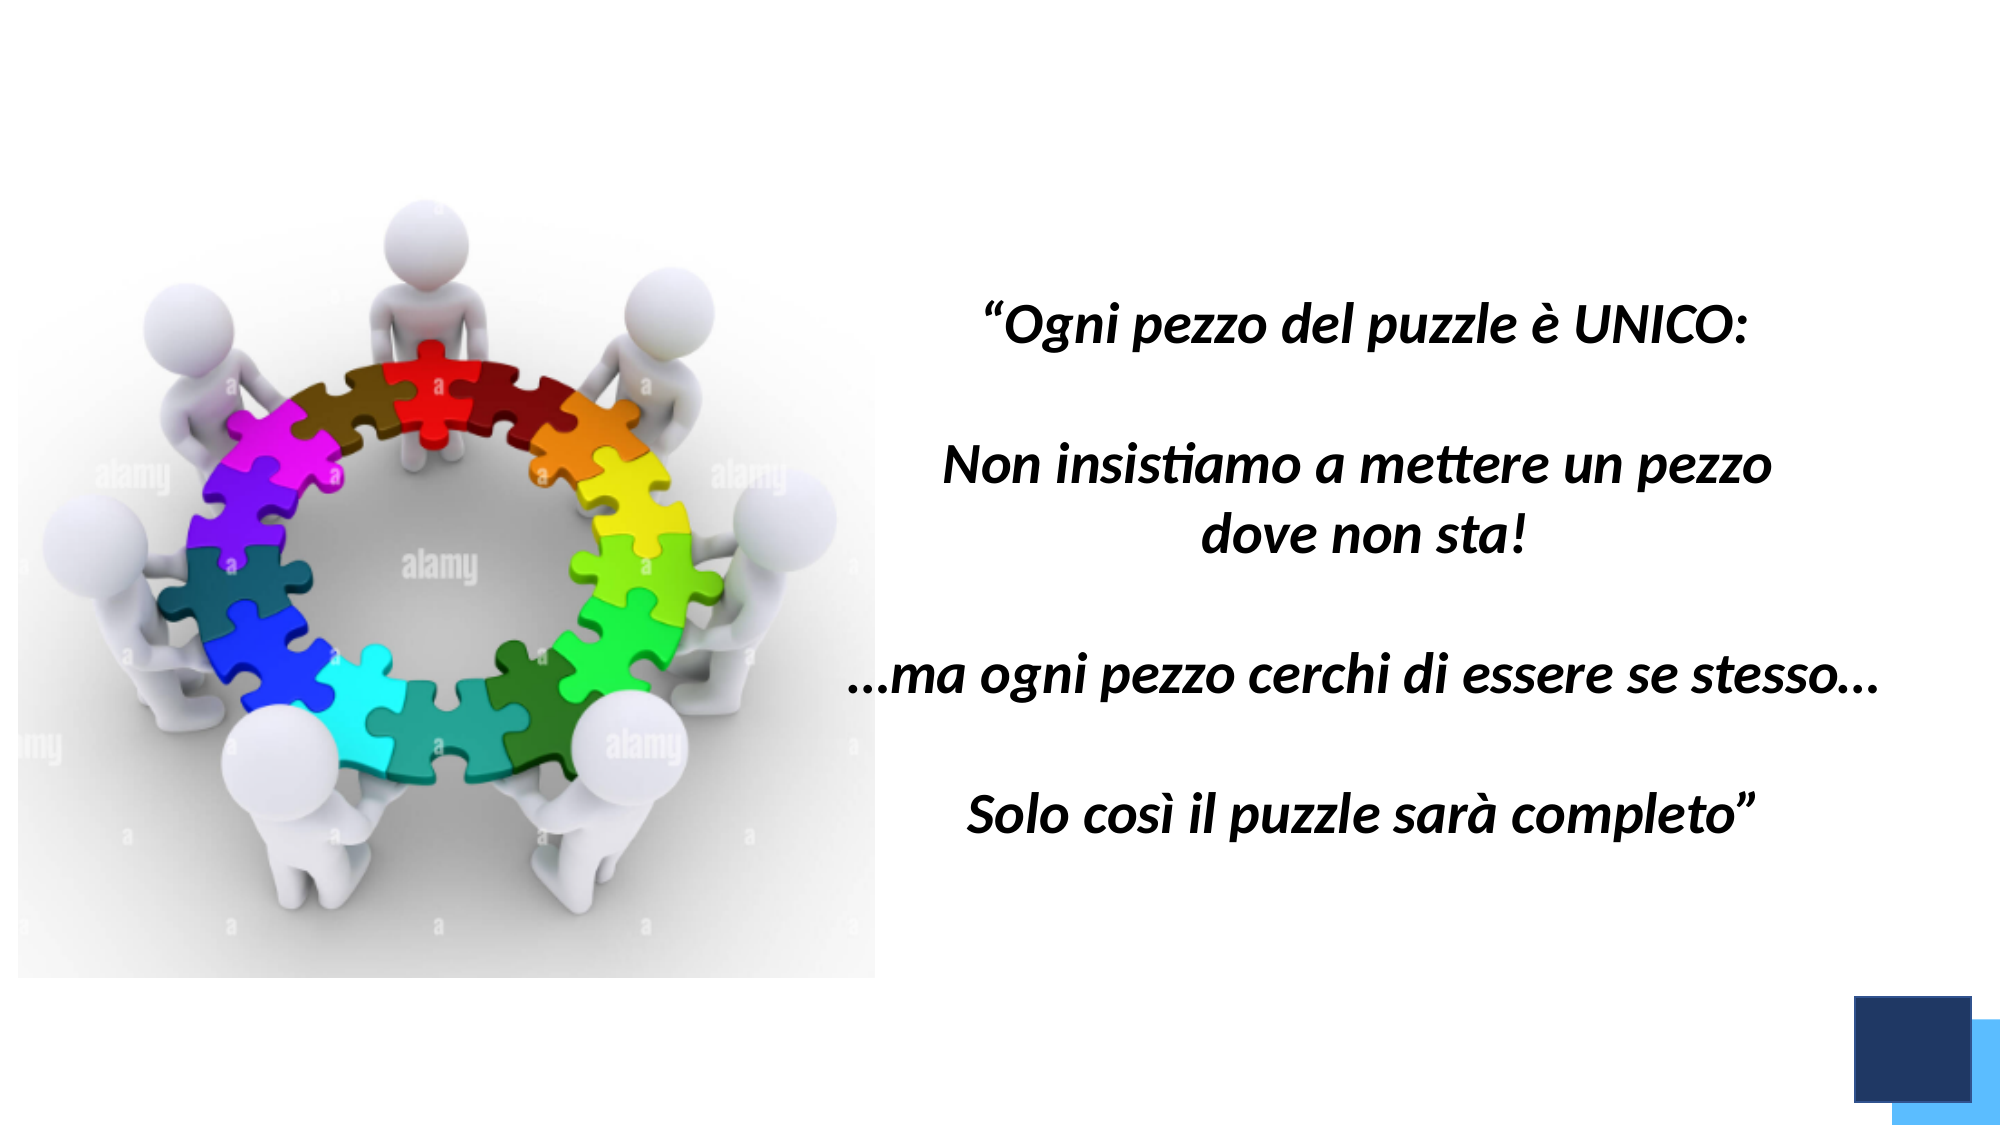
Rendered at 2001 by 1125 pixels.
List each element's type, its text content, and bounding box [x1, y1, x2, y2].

text_box “Ogni pezzo del puzzle è UNICO: Non insistiamo a mettere un pezzo dove non sta! …ma ogni pezzo cerchi di essere se stesso… Solo così il puzzle sarà completo” [880, 270, 1971, 887]
text_box [1855, 996, 1971, 1103]
picture [17, 117, 875, 978]
